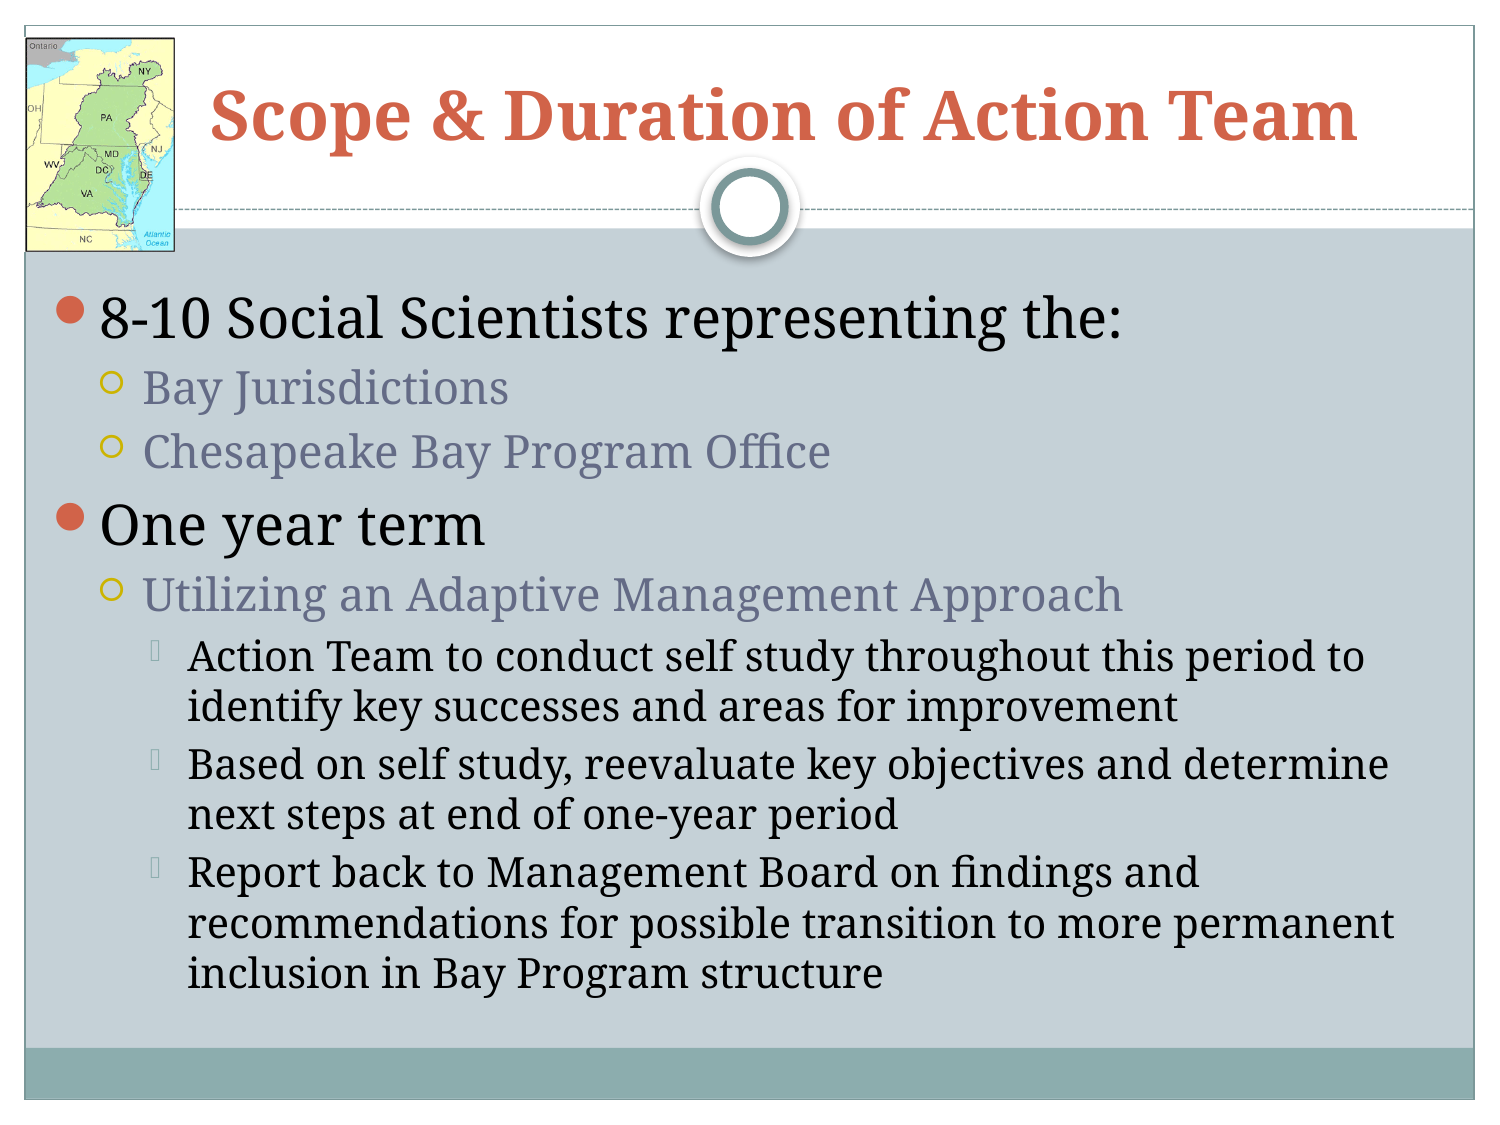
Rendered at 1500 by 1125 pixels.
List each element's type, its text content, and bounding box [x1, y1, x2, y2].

list 8-10 Social Scientists representing the: Bay Jurisdictions Chesapeake Bay Program Office One year term Utilizing an Adaptive Management Approach Action Team to conduct self study throughout this period to identify key successes and areas for improvement Based on self study, reevaluate key objectives and determine next steps at end of one-year period Report back to Management Board on findings and recommendations for possible transition to more permanent inclusion in Bay Program structure [37, 275, 1500, 1013]
title Scope & Duration of Action Team [177, 37, 1450, 162]
picture [24, 37, 176, 253]
